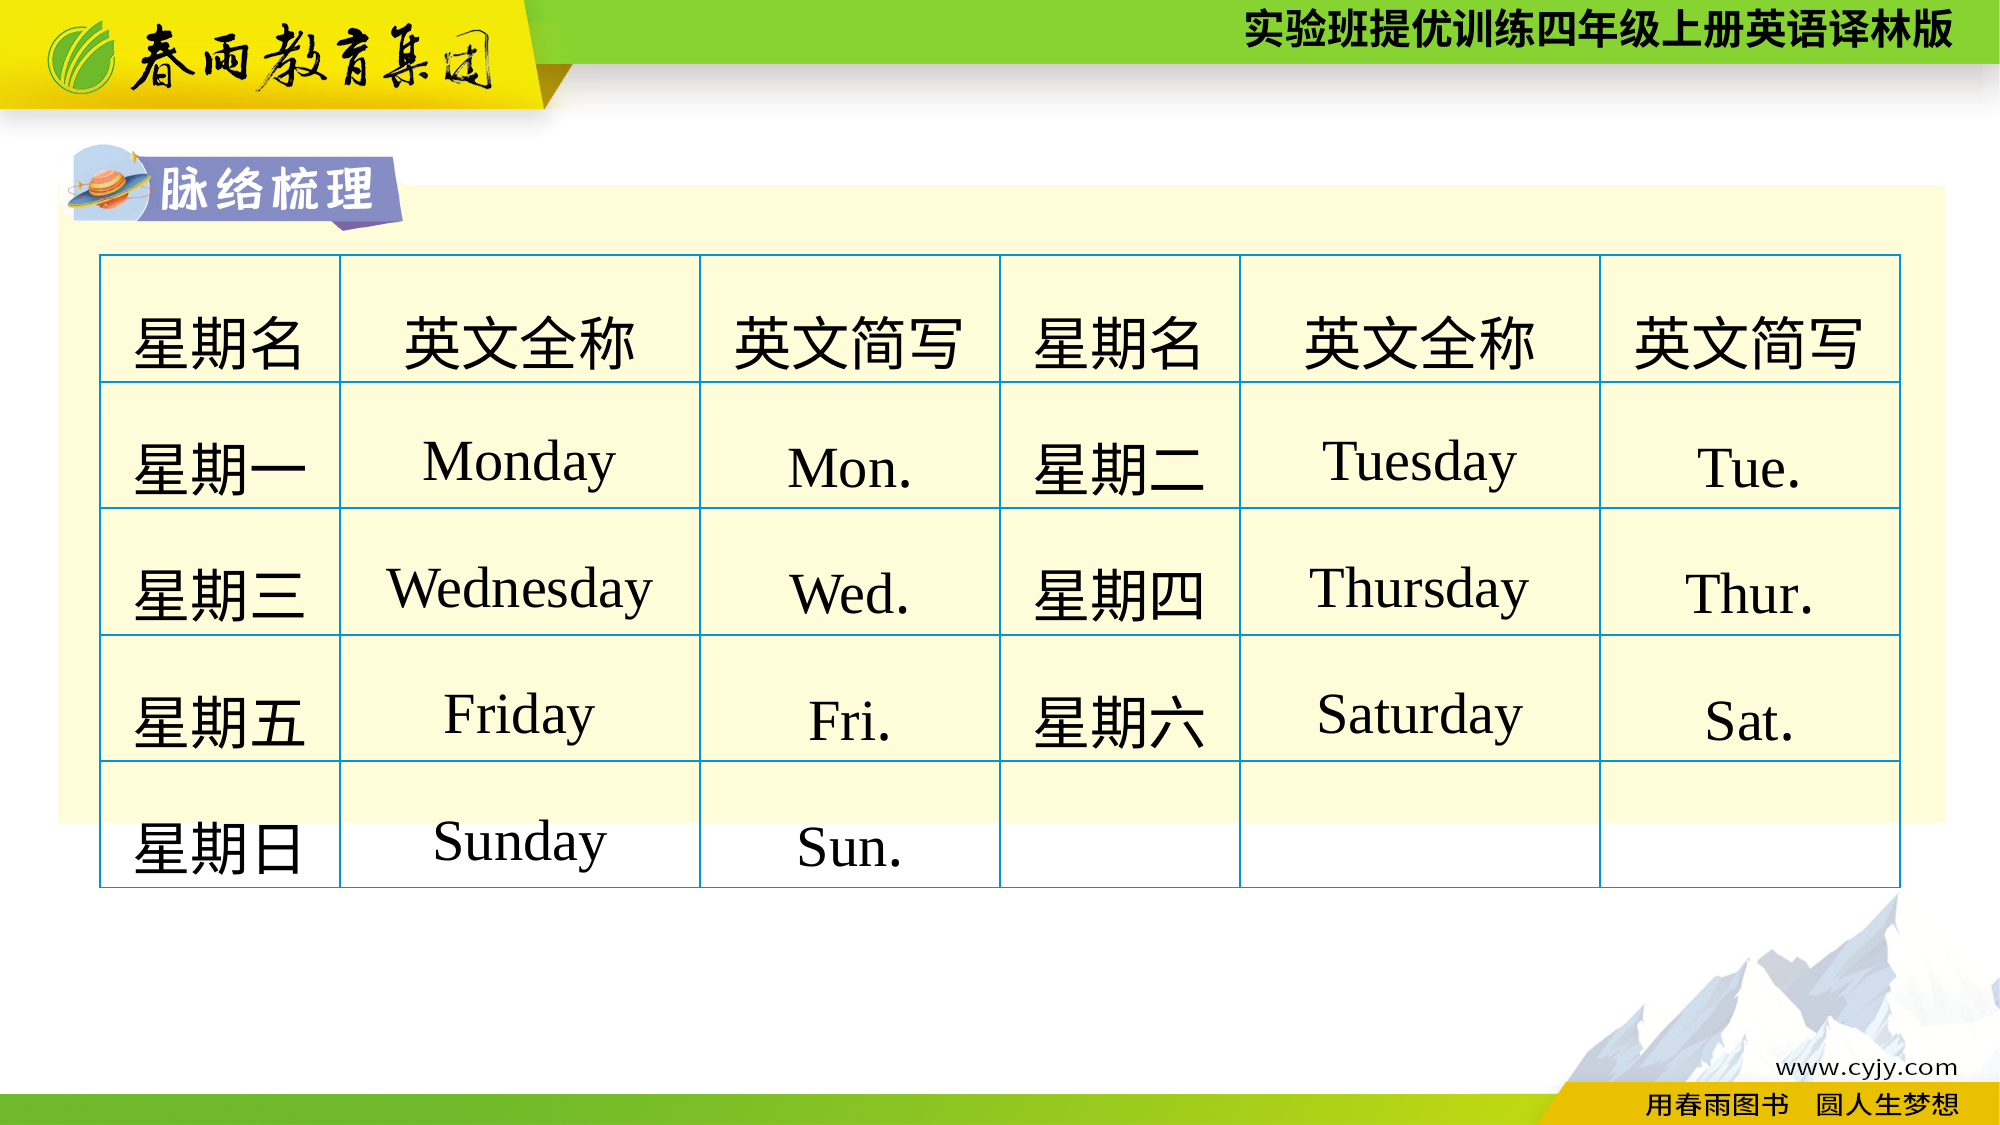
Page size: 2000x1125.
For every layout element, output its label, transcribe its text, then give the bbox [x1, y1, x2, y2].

table_cell [1601, 834, 1899, 887]
table_cell [1241, 834, 1599, 887]
table_cell [1001, 834, 1239, 887]
table_cell 星期日 [101, 834, 339, 887]
table_cell Sunday [341, 834, 699, 887]
table_cell Sun. [701, 834, 999, 887]
picture [0, 0, 2000, 1125]
